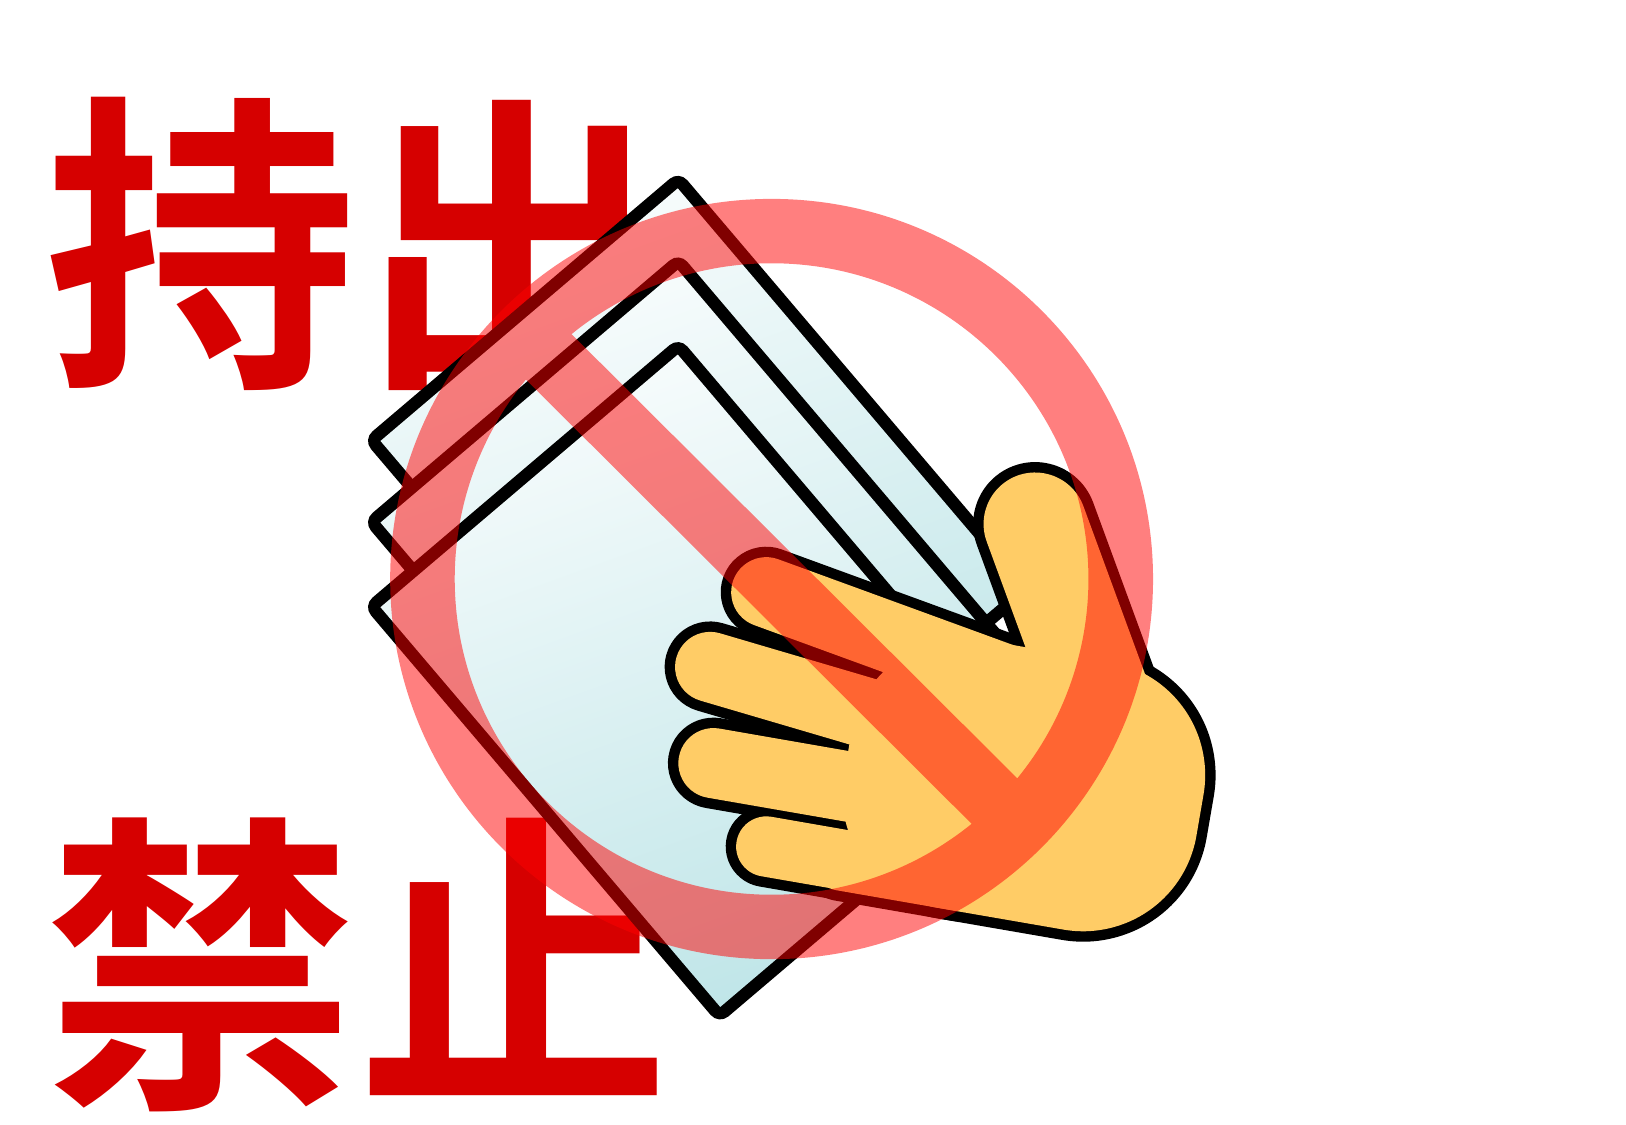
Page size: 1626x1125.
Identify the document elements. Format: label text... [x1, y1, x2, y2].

text_box 禁止 [29, 763, 1581, 1125]
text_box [389, 198, 1221, 960]
text_box 持出 [29, 42, 1581, 432]
